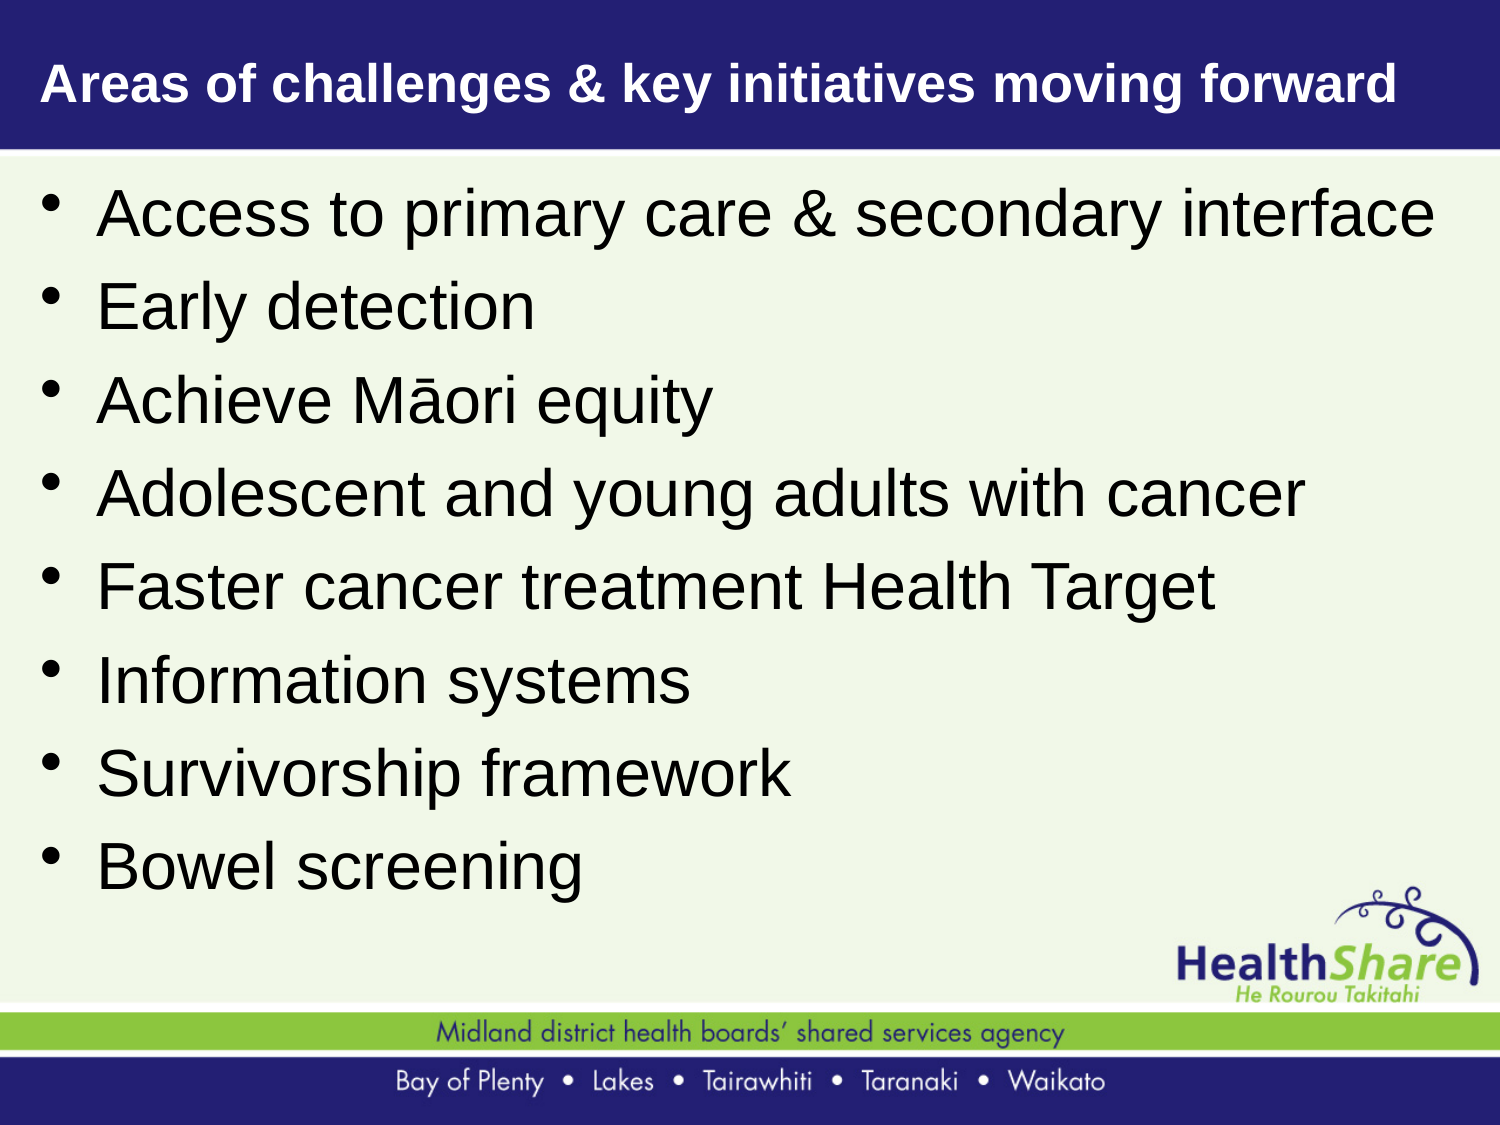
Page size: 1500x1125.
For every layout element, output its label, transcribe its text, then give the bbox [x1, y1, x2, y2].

title Areas of challenges & key initiatives moving forward [24, 24, 1475, 138]
picture [0, 0, 1500, 1125]
list Access to primary care & secondary interface Early detection Achieve Māori equity Adolescent and young adults with cancer Faster cancer treatment Health Target Information systems Survivorship framework Bowel screening [24, 162, 1483, 1012]
